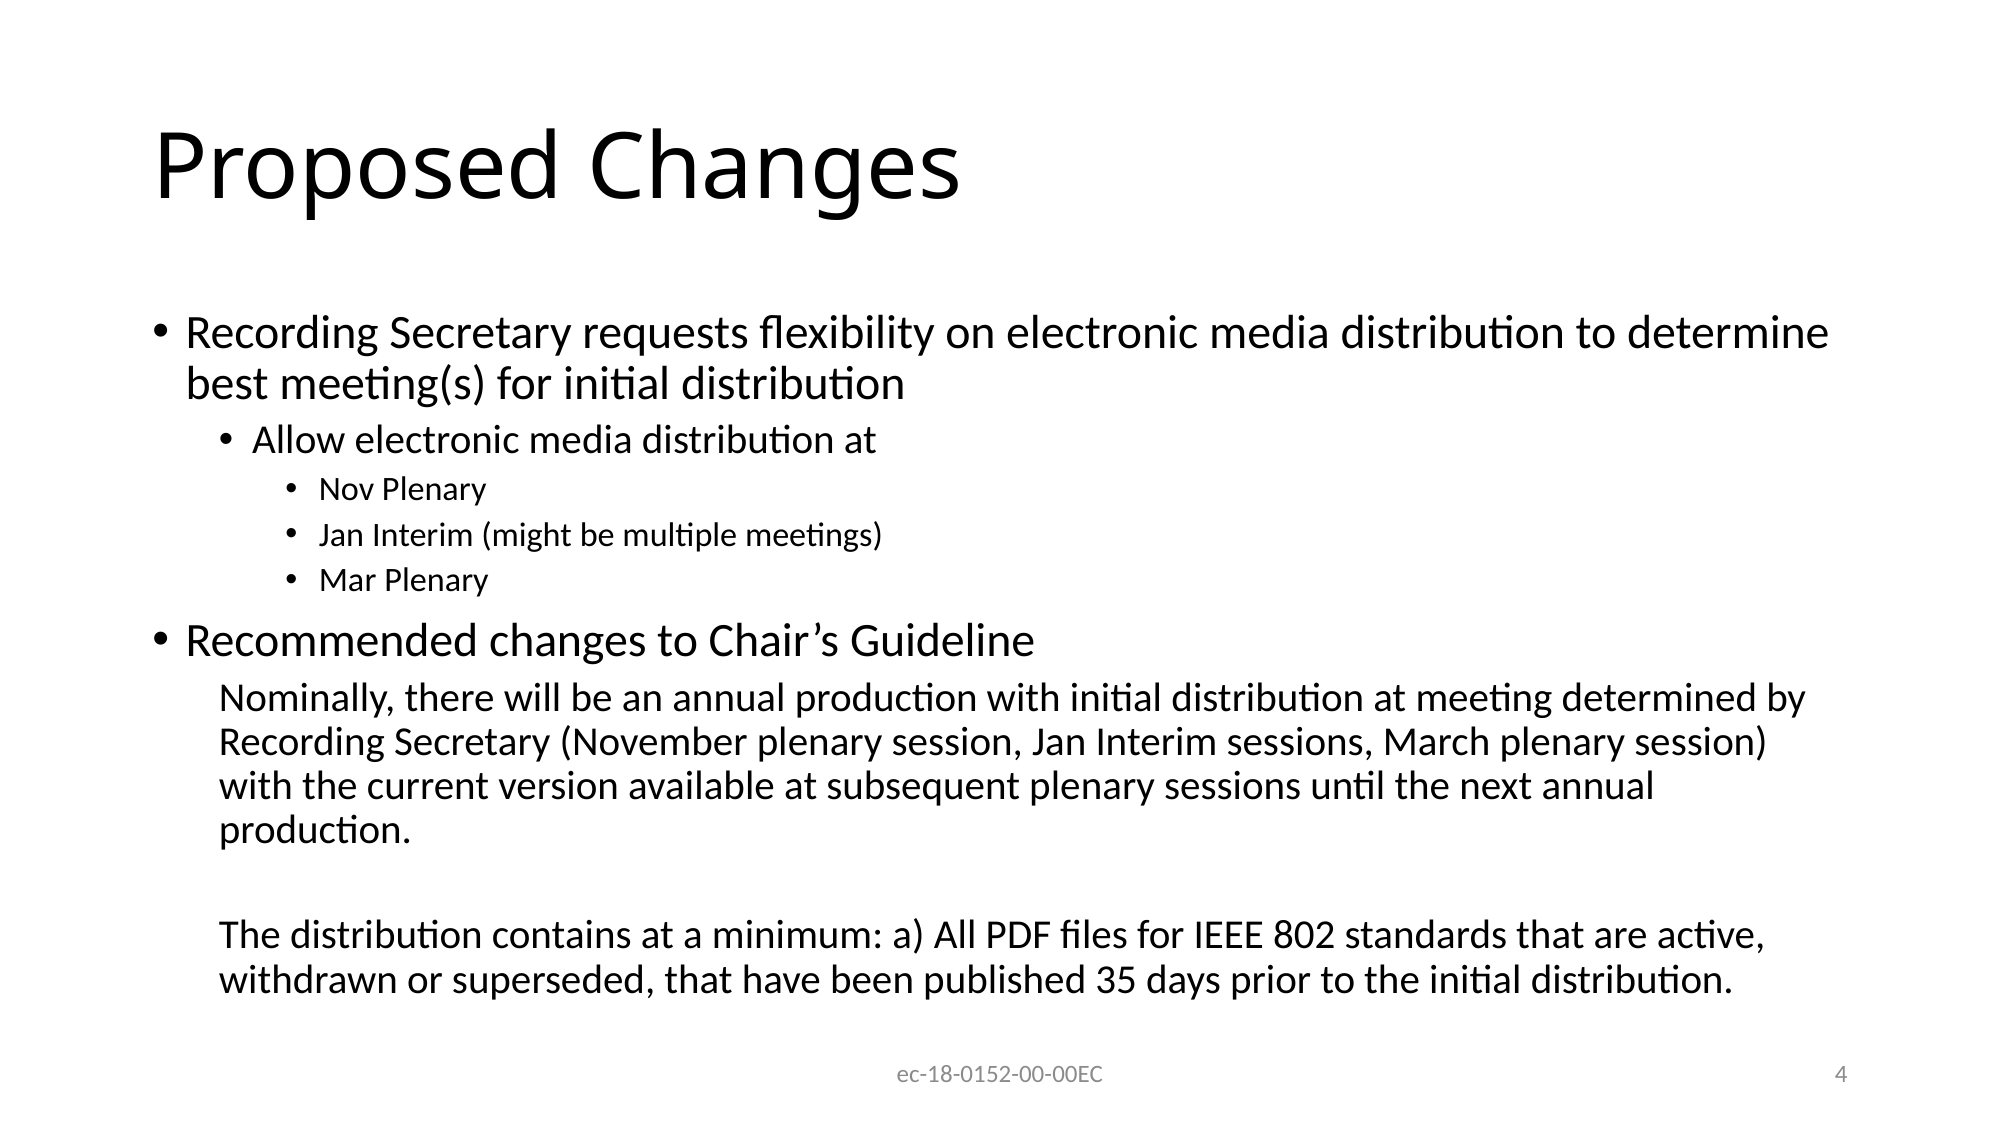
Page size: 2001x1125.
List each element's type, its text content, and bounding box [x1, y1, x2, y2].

footer ec-18-0152-00-00EC [662, 1042, 1338, 1103]
slide_number 4 [1412, 1042, 1863, 1103]
title Proposed Changes [137, 59, 1863, 278]
list Recording Secretary requests flexibility on electronic media distribution to determine best meeting(s) for initial distribution Allow electronic media distribution at Nov Plenary Jan Interim (might be multiple meetings) Mar Plenary Recommended changes to Chair’s Guideline Nominally, there will be an annual production with initial distribution at meeting determined by Recording Secretary (November plenary session, Jan Interim sessions, March plenary session) with the current version available at subsequent plenary sessions until the next annual production. The distribution contains at a minimum: a) All PDF files for IEEE 802 standards that are active, withdrawn or superseded, that have been published 35 days prior to the initial distribution. [137, 299, 1863, 1014]
